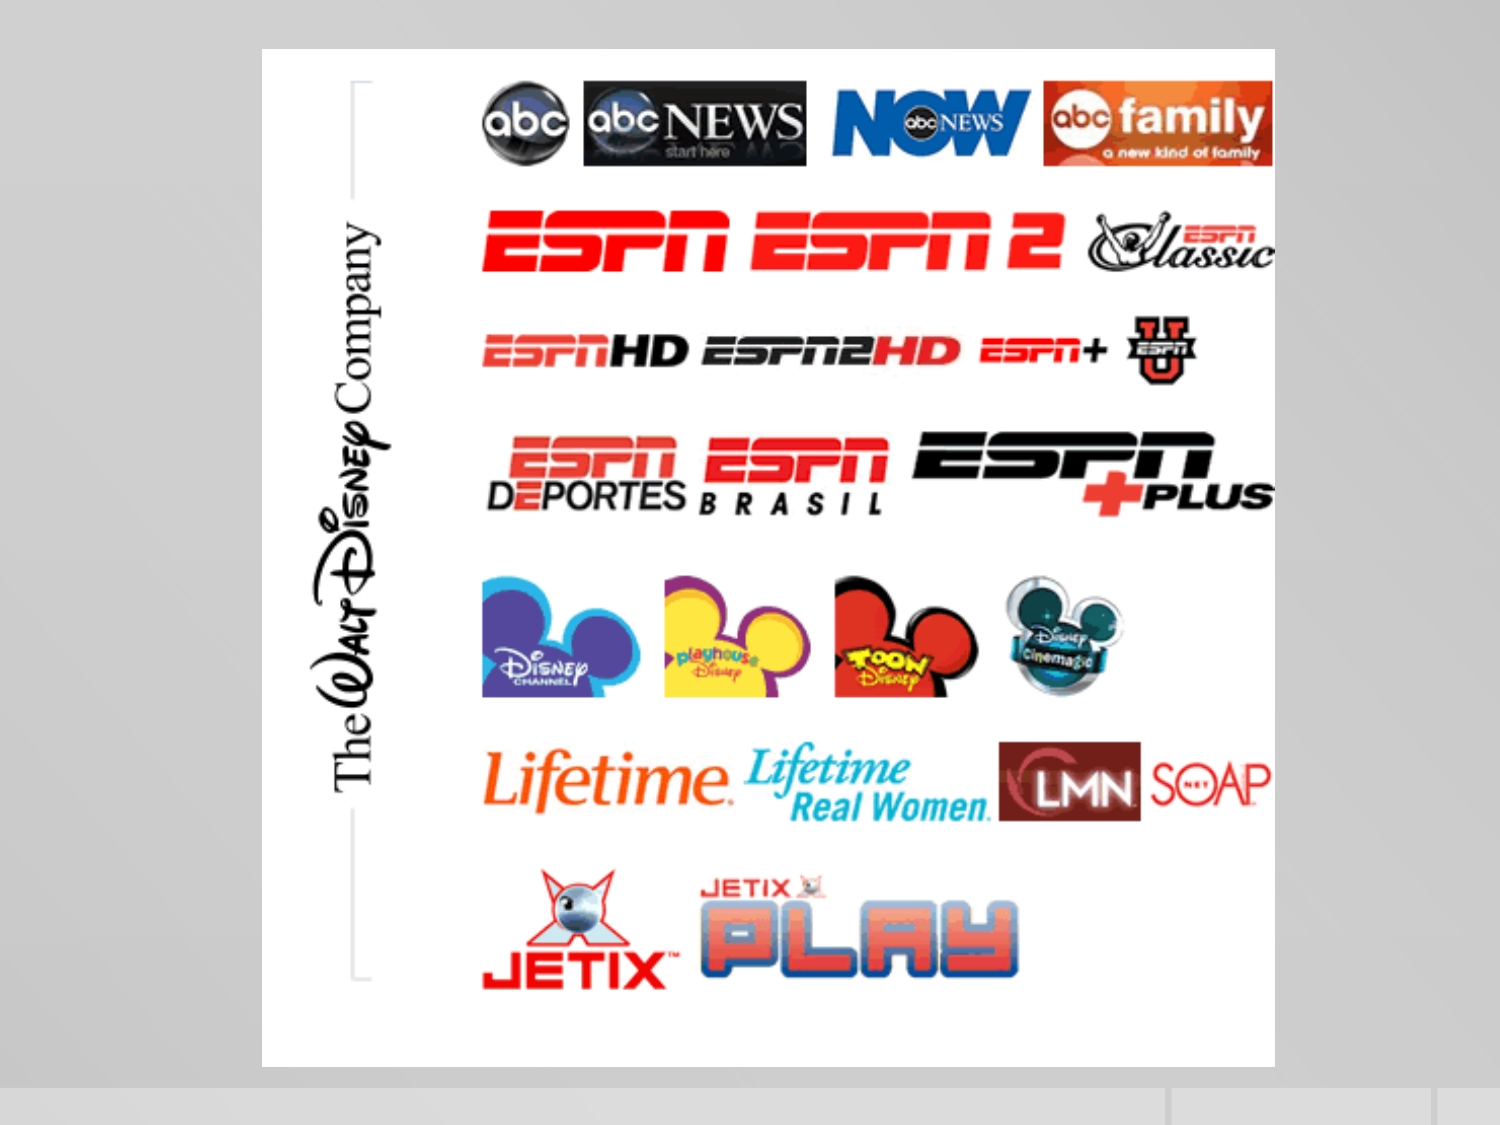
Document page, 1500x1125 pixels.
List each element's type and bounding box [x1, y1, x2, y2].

picture [262, 49, 1276, 1067]
